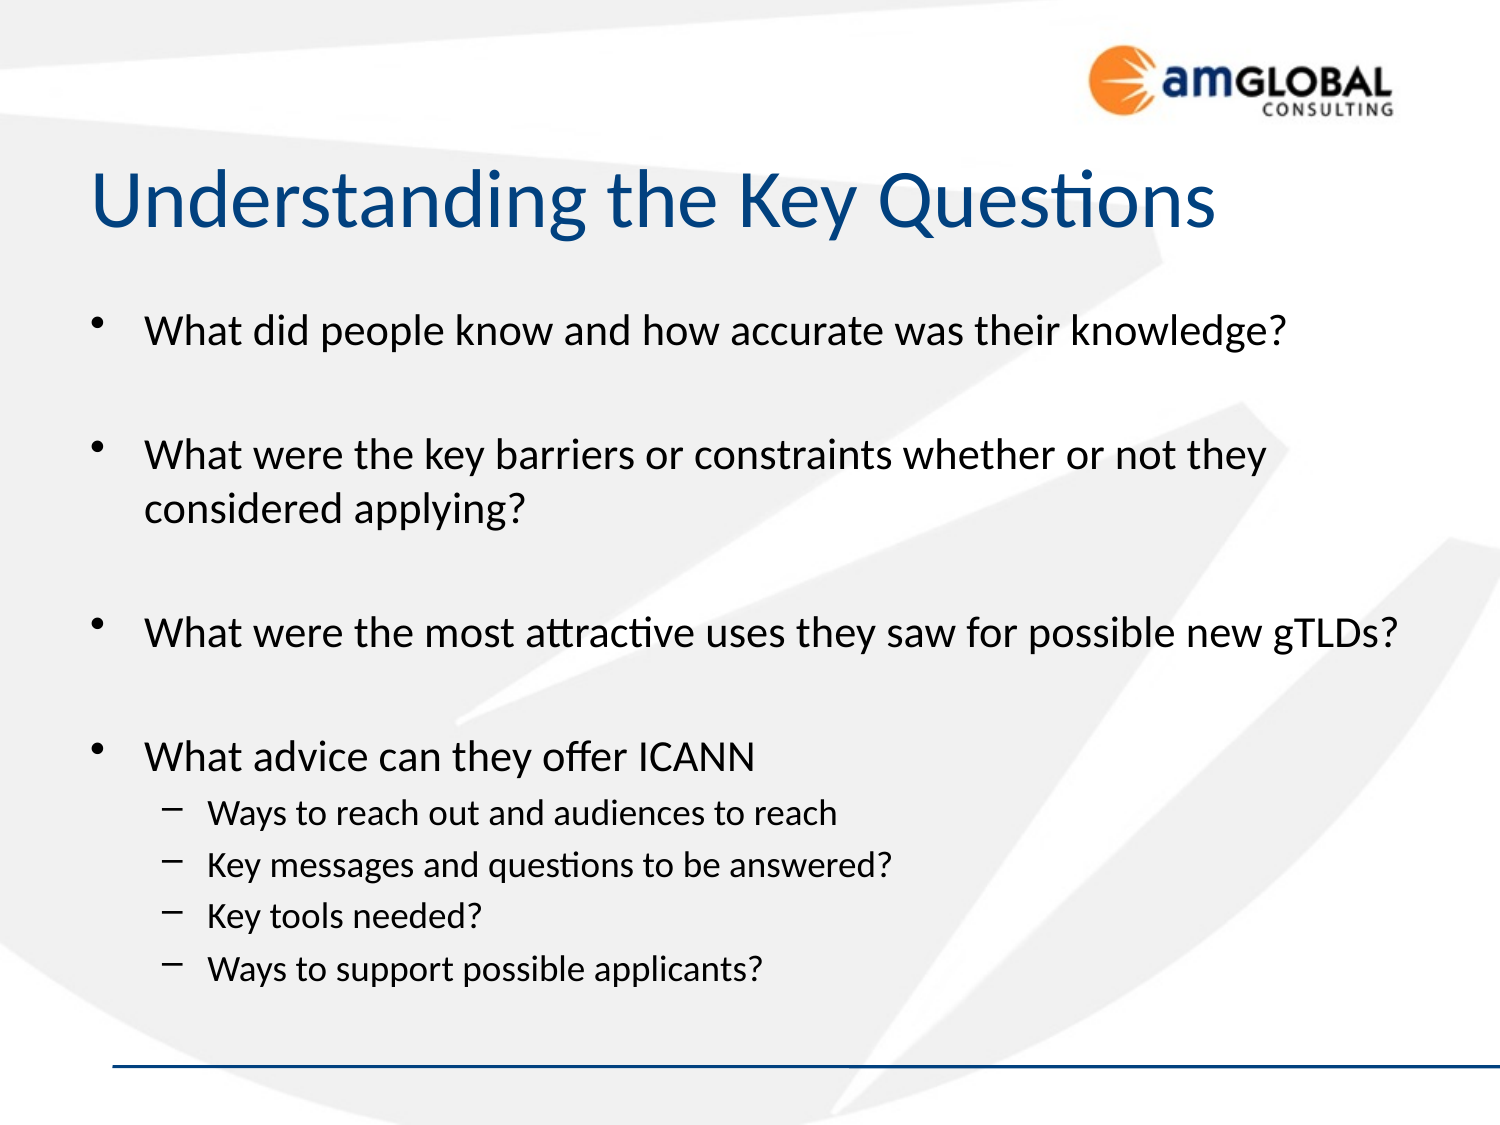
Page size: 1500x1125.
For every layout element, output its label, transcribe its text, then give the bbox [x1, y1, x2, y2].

title Understanding the Key Questions [75, 99, 1500, 288]
list What did people know and how accurate was their knowledge? What were the key barriers or constraints whether or not they considered applying? What were the most attractive uses they saw for possible new gTLDs? What advice can they offer ICANN Ways to reach out and audiences to reach Key messages and questions to be answered? Key tools needed? Ways to support possible applicants? [75, 262, 1425, 1057]
picture [0, 0, 1500, 1125]
